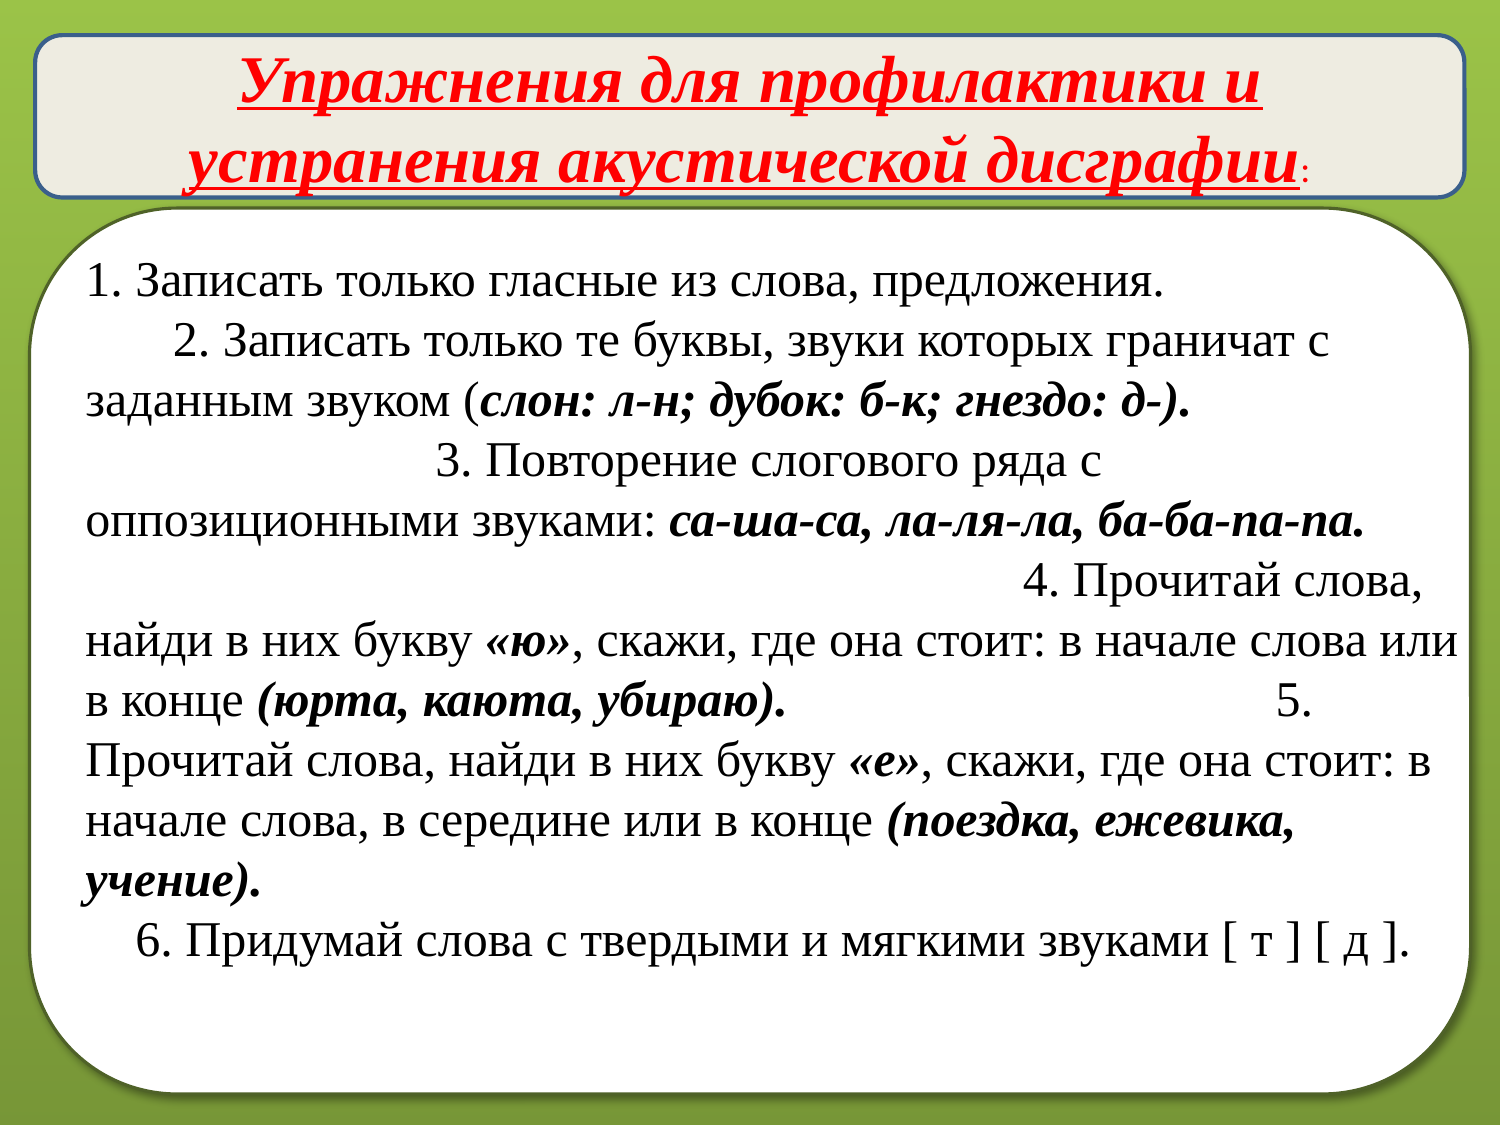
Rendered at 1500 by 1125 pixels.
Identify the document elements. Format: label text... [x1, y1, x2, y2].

text_box Упражнения для профилактики и устранения акустической дисграфии: [33, 33, 1467, 200]
text_box [84, 205, 1416, 238]
text_box [0, 0, 1500, 1125]
text_box 1. Записать только гласные из слова, предложения. 2. Записать только те буквы, звуки которых граничат с заданным звуком (слон: л-н; дубок: б-к; гнездо: д-). 3. Повторение слогового ряда с оппозиционными звуками: са-ша-са, ла-ля-ла, ба-ба-па-па. 4. Прочитай слова, найди в них букву «ю», скажи, где она стоит: в начале слова или в конце (юрта, каюта, убираю). 5. Прочитай слова, найди в них букву «е», скажи, где она стоит: в начале слова, в середине или в конце (поездка, ежевика, учение). 6. Придумай слова с твердыми и мягкими звуками [ т ] [ д ]. [70, 238, 1500, 1125]
text_box [27, 251, 70, 1051]
